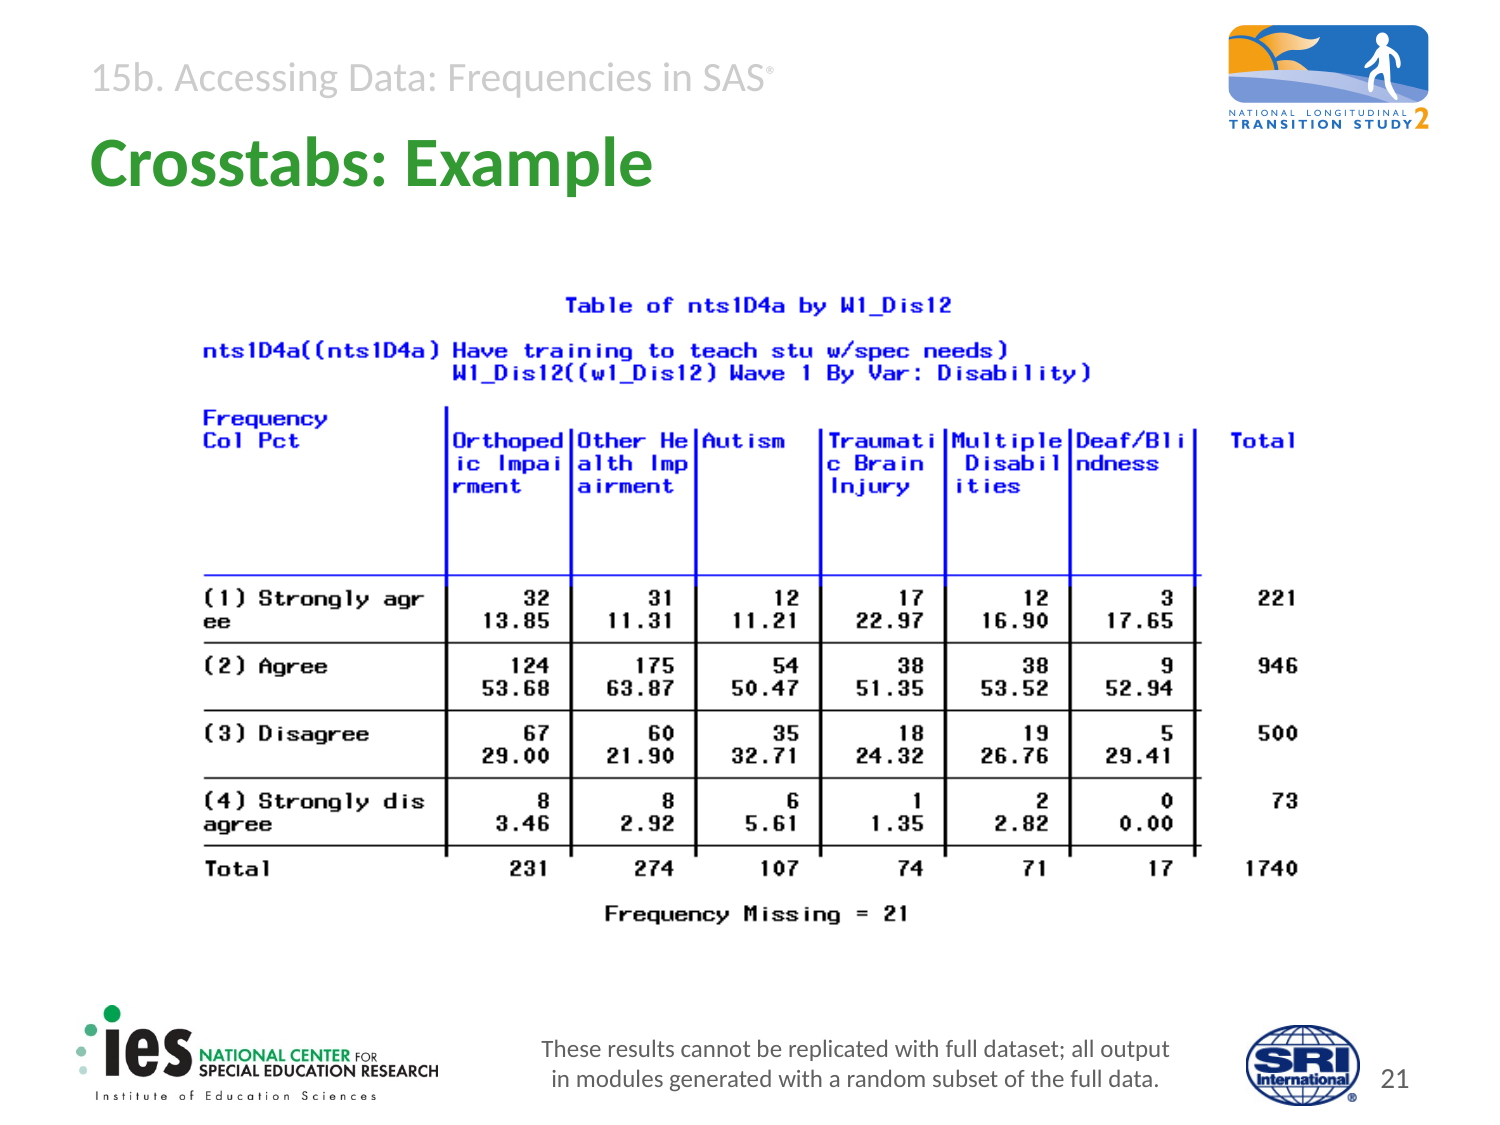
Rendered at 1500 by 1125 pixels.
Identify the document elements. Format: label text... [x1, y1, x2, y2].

picture [1246, 1025, 1360, 1106]
picture [76, 1005, 438, 1100]
footer These results cannot be replicated with full dataset; all output in modules generated with a random subset of the full data. [437, 1024, 1276, 1104]
slide_number 20 [1321, 1051, 1426, 1125]
title Crosstabs: Example [74, 90, 1426, 226]
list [187, 287, 1313, 937]
